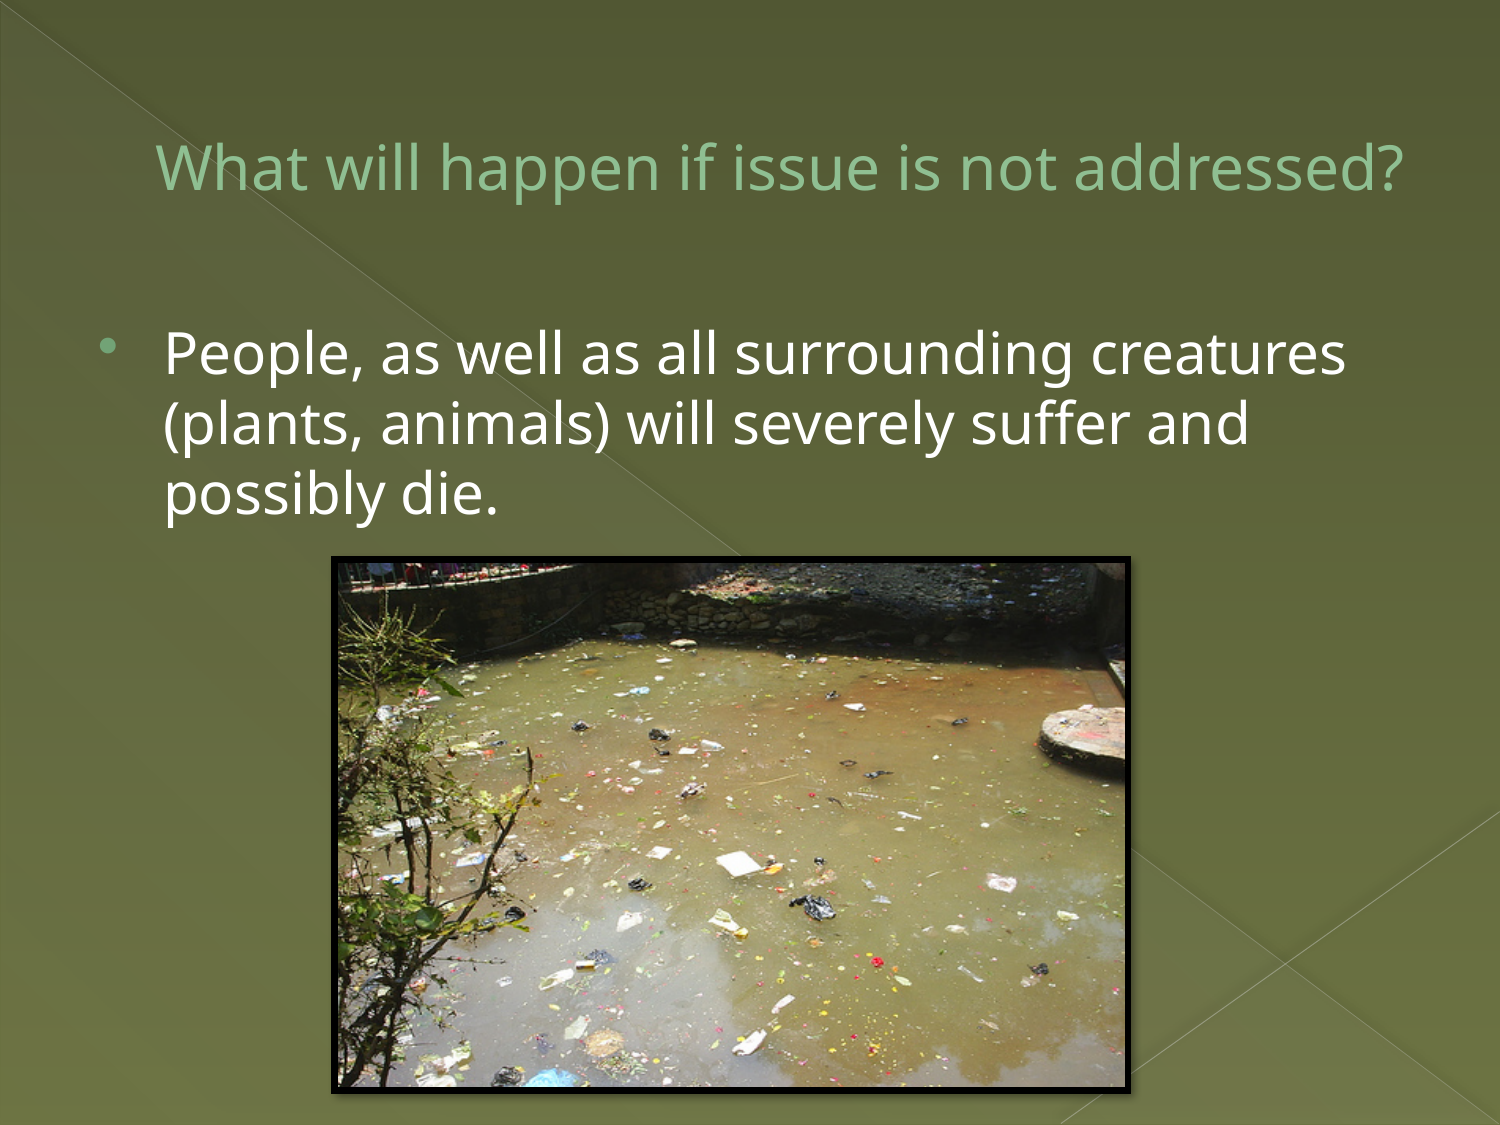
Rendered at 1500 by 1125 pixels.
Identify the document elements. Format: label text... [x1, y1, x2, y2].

list People, as well as all surrounding creatures (plants, animals) will severely suffer and possibly die. [75, 308, 1425, 1059]
title What will happen if issue is not addressed? [75, 43, 1425, 274]
picture [337, 562, 1126, 1088]
